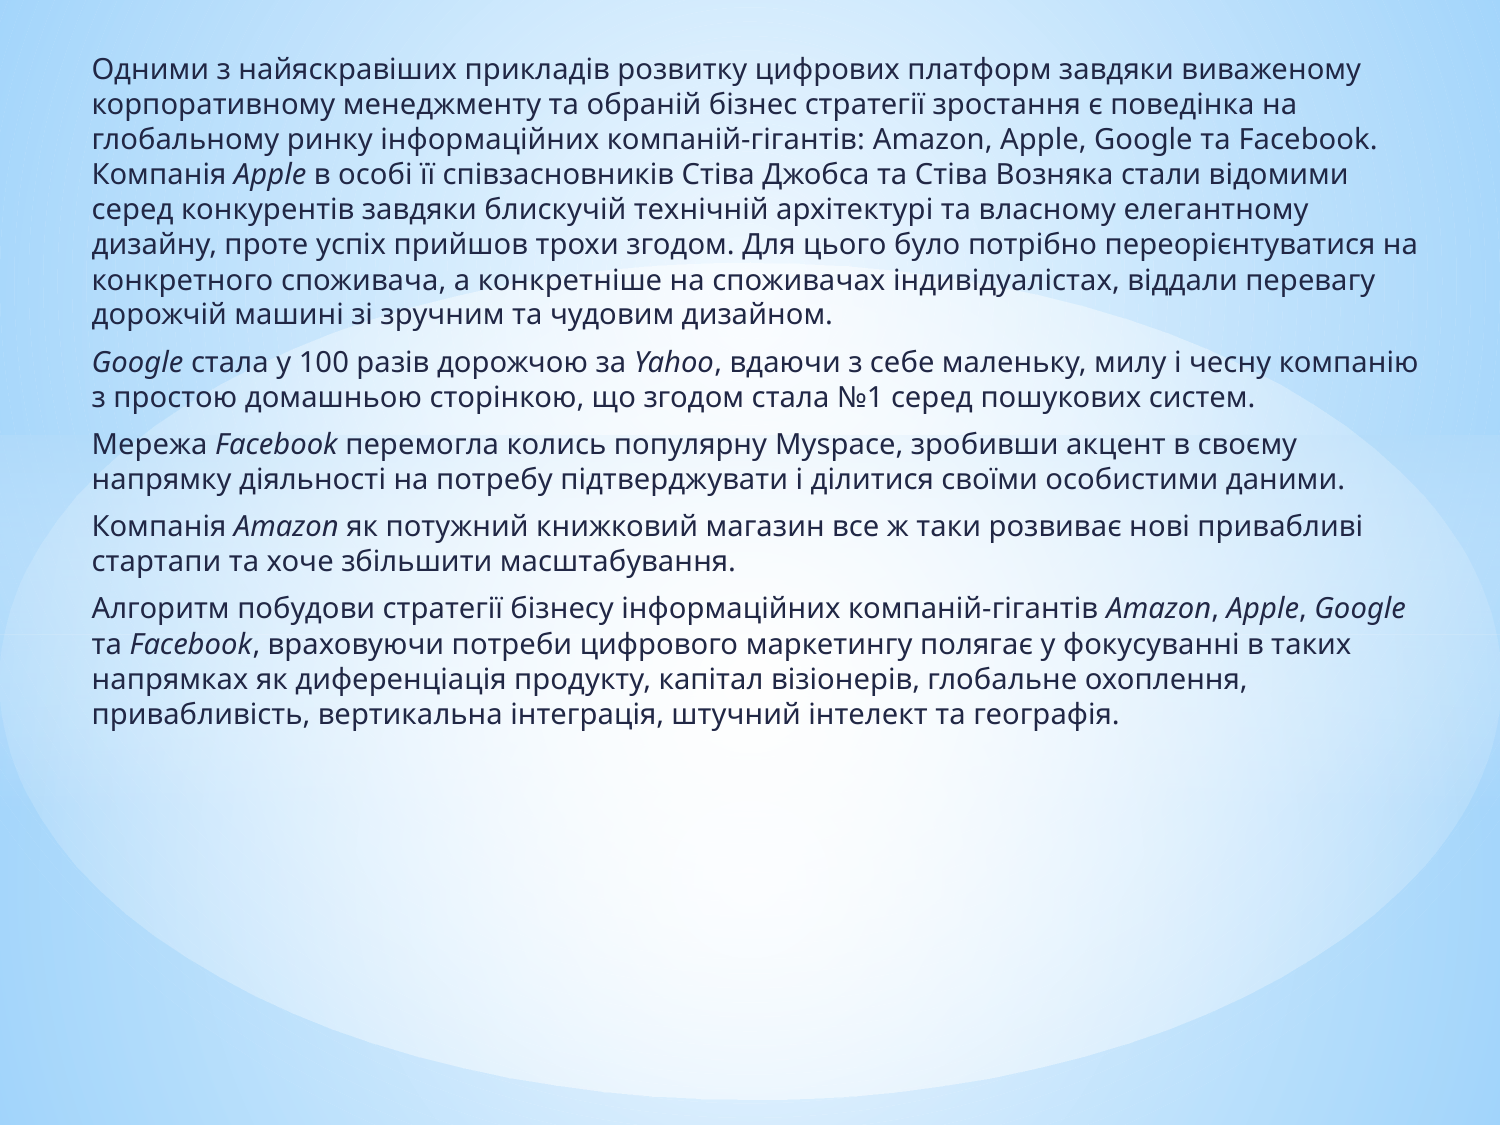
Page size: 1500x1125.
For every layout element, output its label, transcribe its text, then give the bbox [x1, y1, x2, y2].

subtitle Одними з найяскравіших прикладів розвитку цифрових платформ завдяки виваженому корпоративному менеджменту та обраній бізнес стратегії зростання є поведінка на глобальному ринку інформаційних компаній-гігантів: Amazon, Apple, Google та Facebook. Компанія Apple в особі її співзасновників Стіва Джобса та Стіва Возняка стали відомими серед конкурентів завдяки блискучій технічній архітектурі та власному елегантному дизайну, проте успіх прийшов трохи згодом. Для цього було потрібно переорієнтуватися на конкретного споживача, а конкретніше на споживачах індивідуалістах, віддали перевагу дорожчій машині зі зручним та чудовим дизайном. Google cтала у 100 разів дорожчою за Yahoo, вдаючи з себе маленьку, милу і чесну компанію з простою домашньою сторінкою, що згодом стала №1 серед пошукових систем. Мережа Facebook перемогла колись популярну Myspace, зробивши акцент в своєму напрямку діяльності на потребу підтверджувати і ділитися своїми особистими даними. Компанія Amazon як потужний книжковий магазин все ж таки розвиває нові привабливі стартапи та хоче збільшити масштабування. Алгоритм побудови стратегії бізнесу інформаційних компаній-гігантів Amazon, Apple, Google та Facebook, враховуючи потреби цифрового маркетингу полягає у фокусуванні в таких напрямках як диференціація продукту, капітал візіонерів, глобальне охоплення, привабливість, вертикальна інтеграція, штучний інтелект та географія. [76, 42, 1436, 1035]
